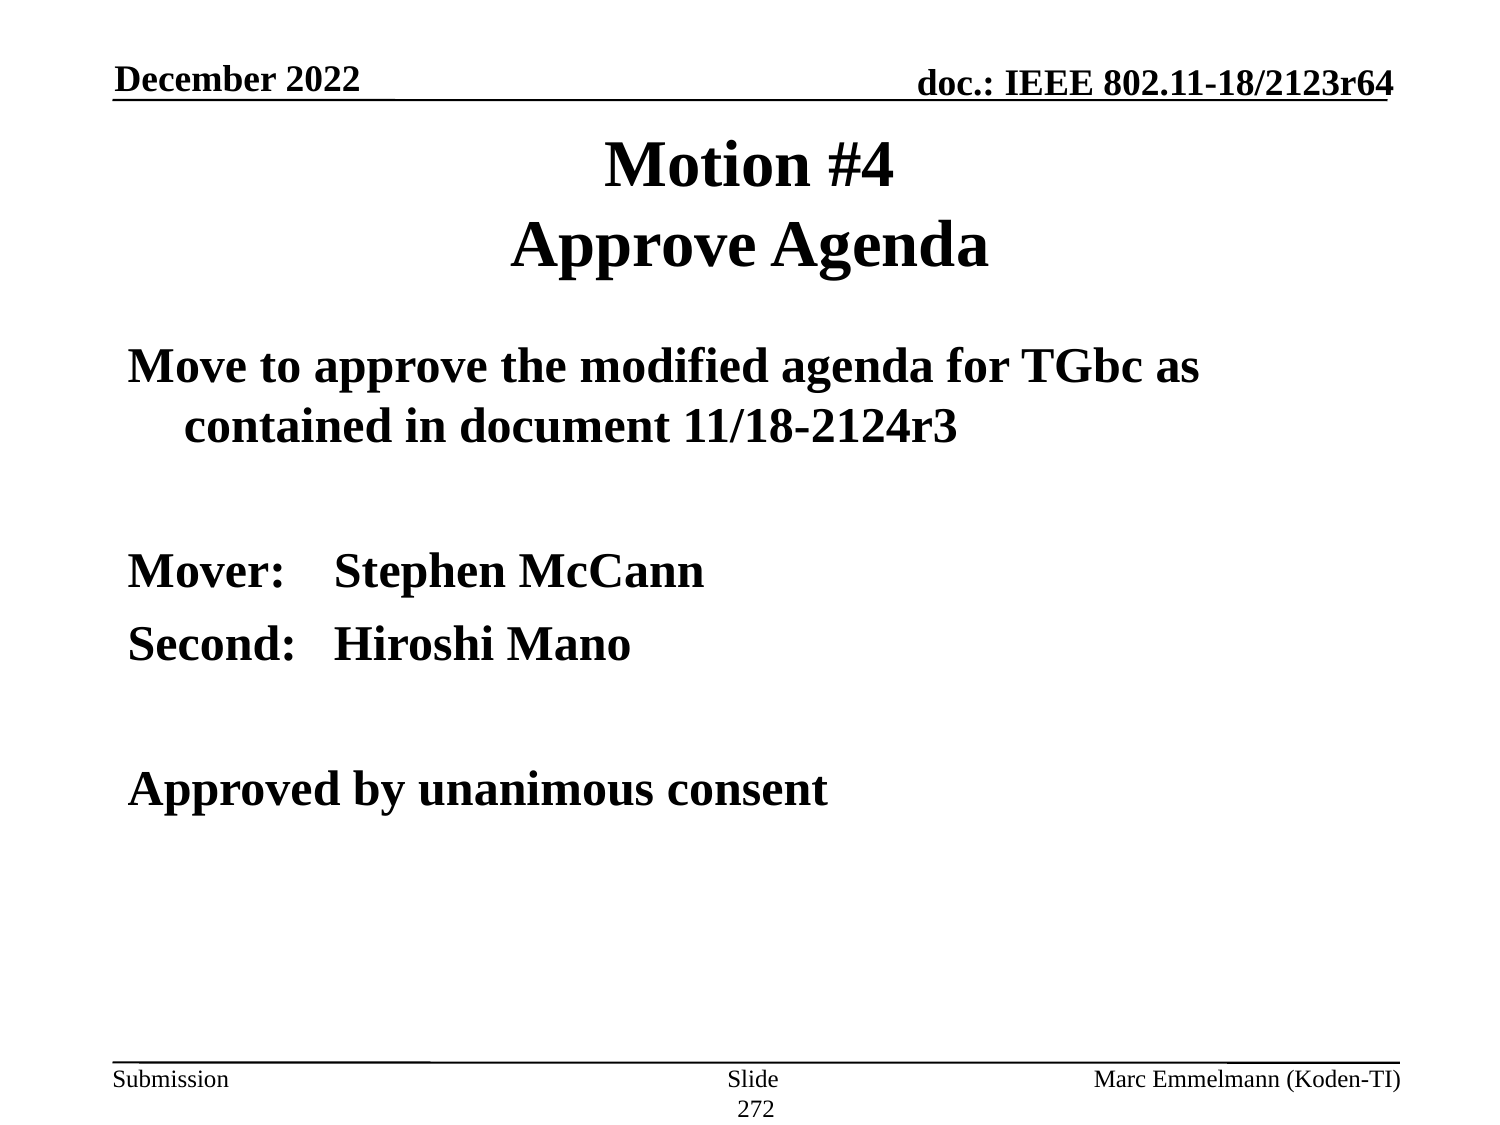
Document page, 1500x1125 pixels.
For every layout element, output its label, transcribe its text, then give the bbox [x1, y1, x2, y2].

title Motion #4 Approve Agenda [112, 112, 1388, 288]
list Move to approve the modified agenda for TGbc as contained in document 11/18-2124r3 Mover: Stephen McCann Second: Hiroshi Mano Approved by unanimous consent [112, 324, 1388, 1000]
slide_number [114, 54, 423, 100]
footer Marc Emmelmann (Koden-TI) [878, 1061, 1402, 1093]
slide_number Slide 272 [712, 1061, 800, 1123]
